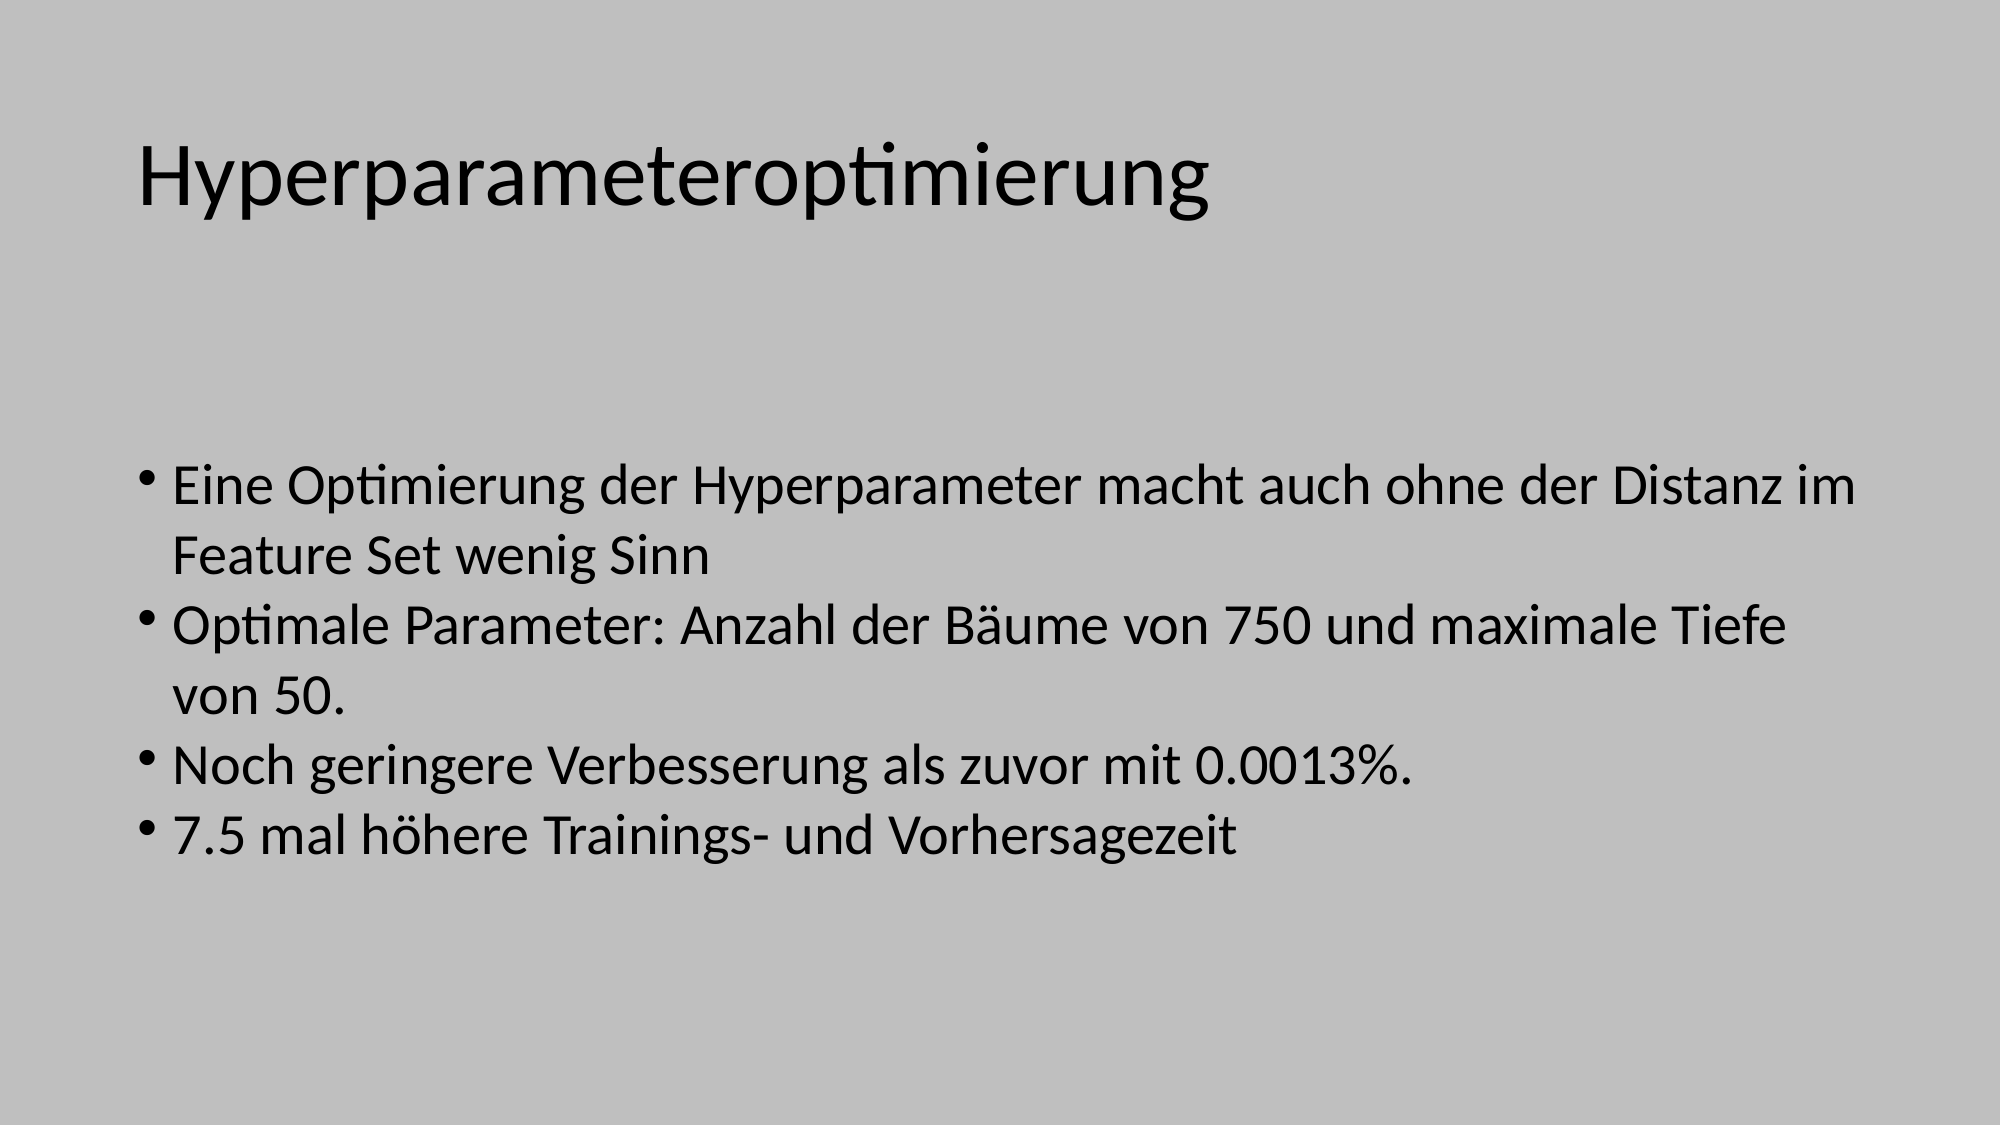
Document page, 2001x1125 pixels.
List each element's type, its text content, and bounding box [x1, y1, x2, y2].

text_box Eine Optimierung der Hyperparameter macht auch ohne der Distanz im Feature Set wenig Sinn Optimale Parameter: Anzahl der Bäume von 750 und maximale Tiefe von 50. Noch geringere Verbesserung als zuvor mit 0.0013%. 7.5 mal höhere Trainings- und Vorhersagezeit [137, 299, 1863, 1014]
text_box Hyperparameteroptimierung [137, 59, 1863, 278]
